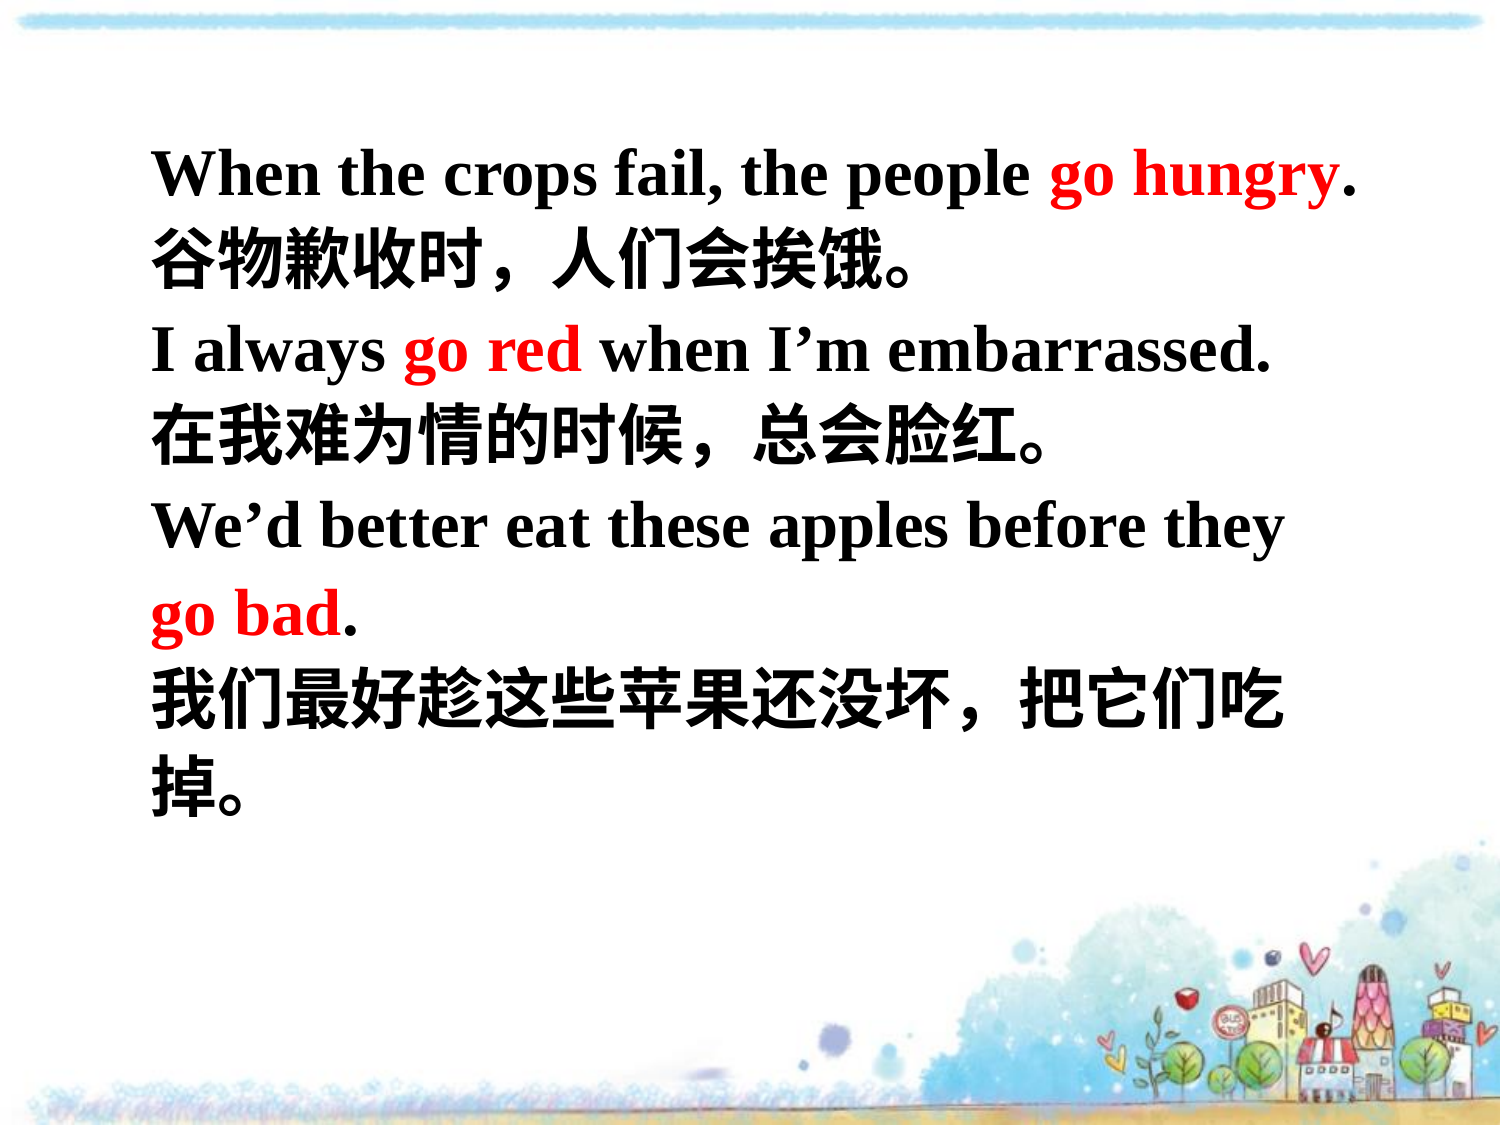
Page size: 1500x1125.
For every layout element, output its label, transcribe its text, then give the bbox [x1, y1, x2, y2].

picture [0, 0, 1500, 1125]
text_box When the crops fail, the people go hungry. 谷物歉收时，人们会挨饿。 I always go red when I’m embarrassed. 在我难为情的时候，总会脸红。 We’d better eat these apples before they go bad. 我们最好趁这些苹果还没坏，把它们吃掉。 [135, 113, 1376, 832]
